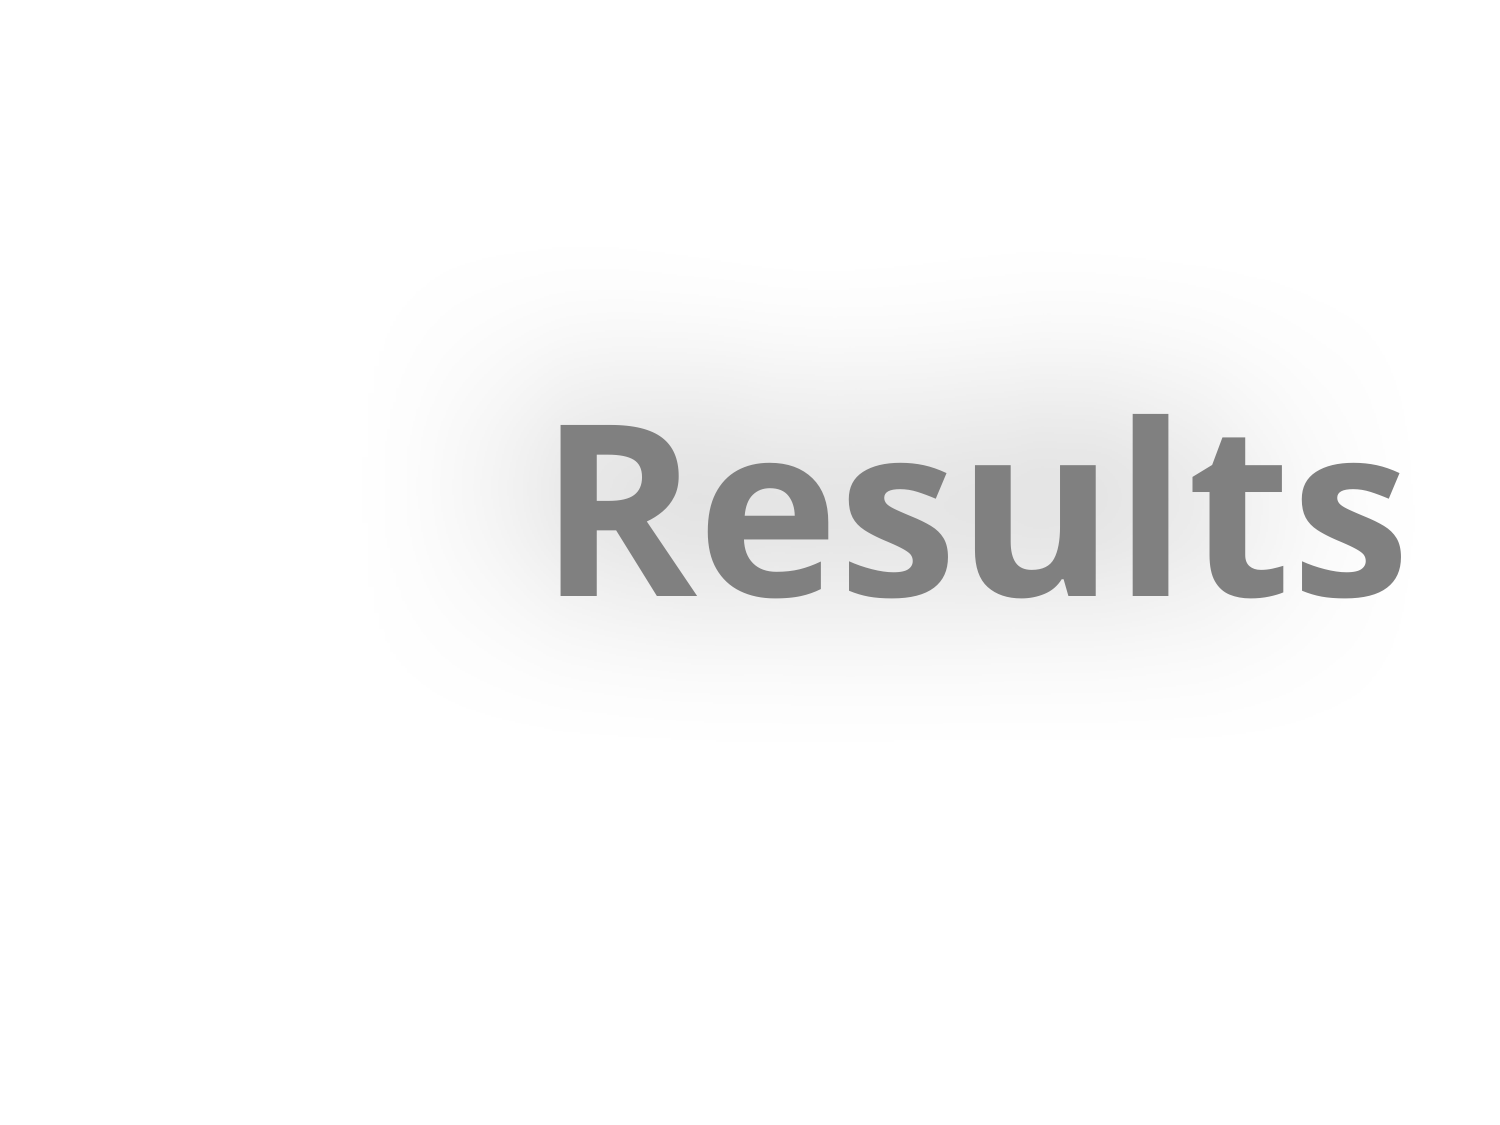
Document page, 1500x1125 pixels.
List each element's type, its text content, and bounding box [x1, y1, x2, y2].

text_box Results [474, 349, 1475, 653]
